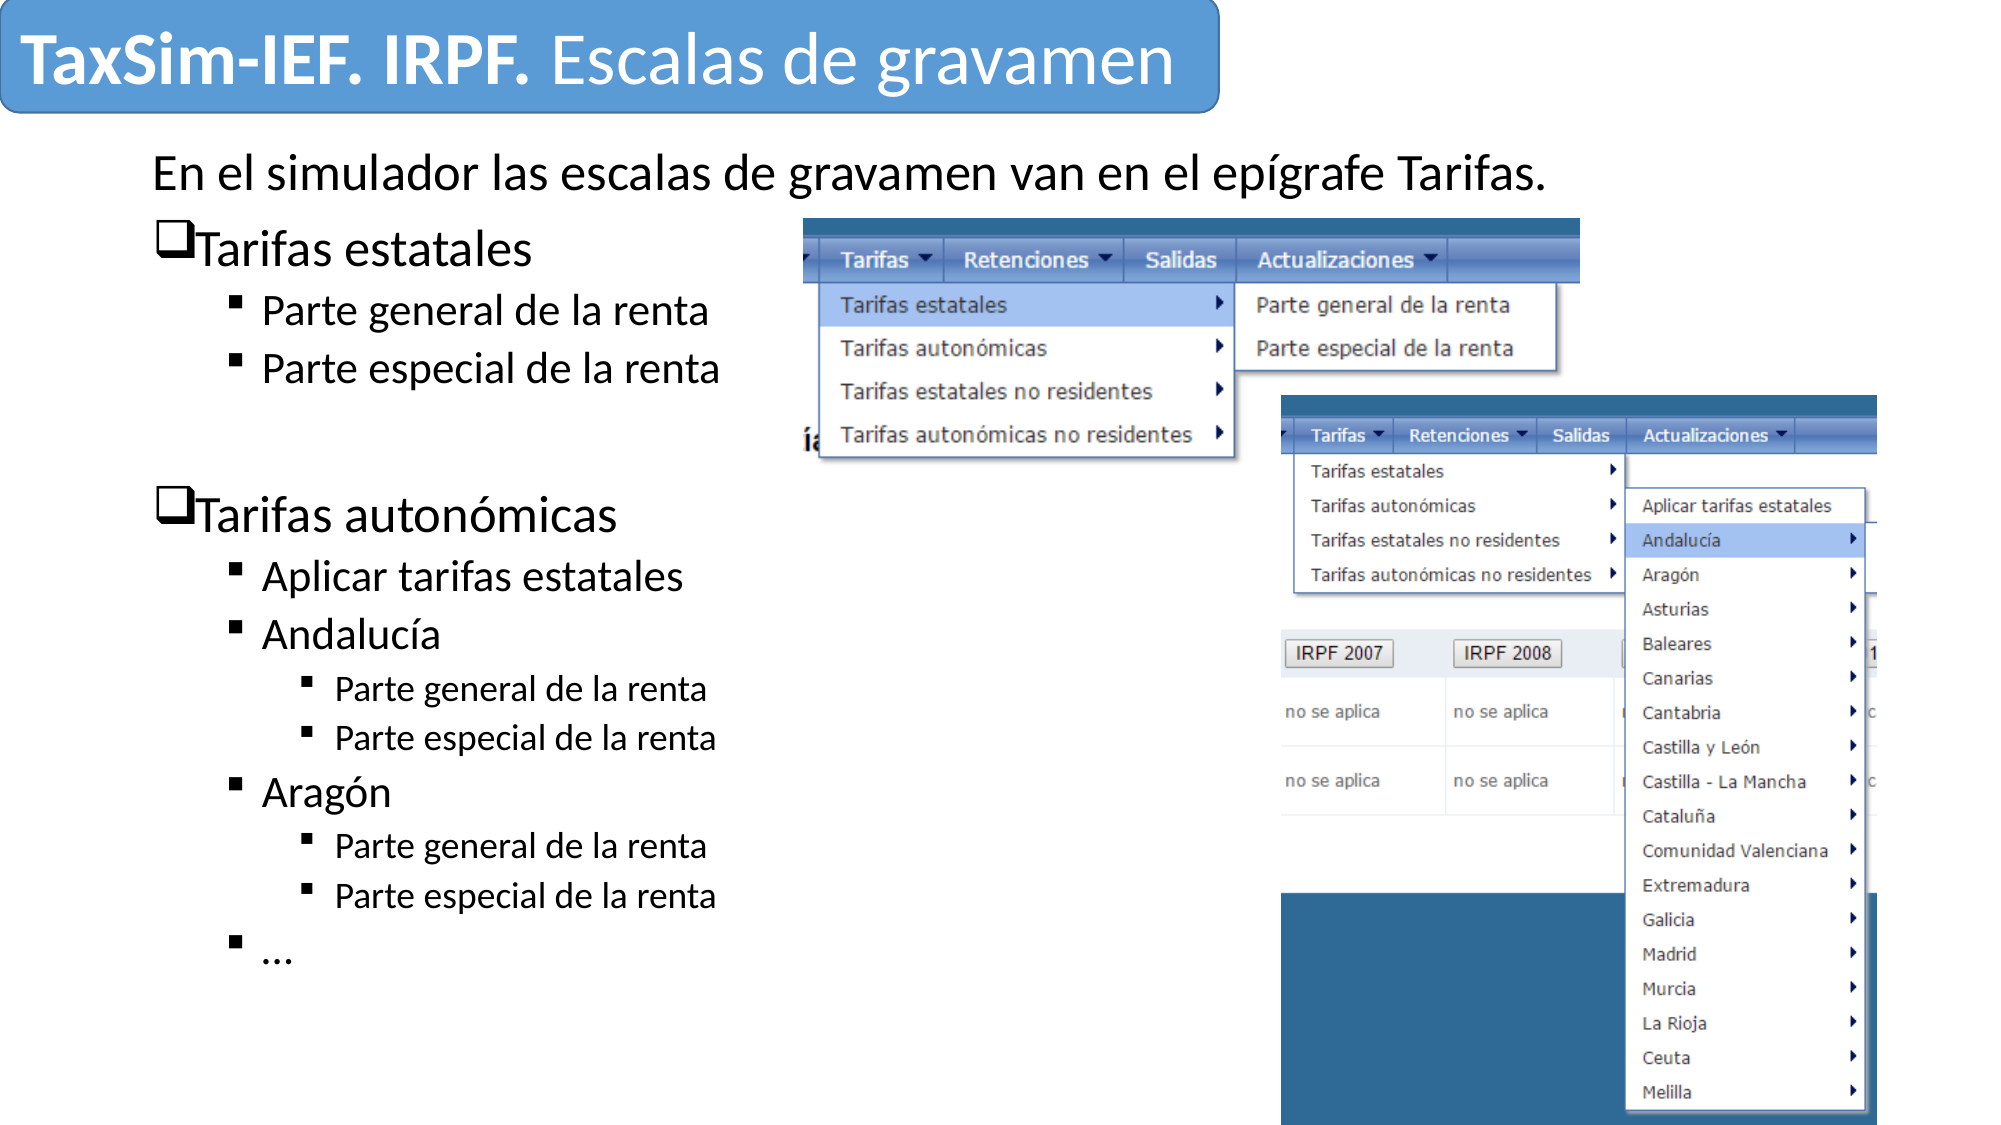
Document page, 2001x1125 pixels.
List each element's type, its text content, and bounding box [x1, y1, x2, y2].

list En el simulador las escalas de gravamen van en el epígrafe Tarifas. Tarifas estatales Parte general de la renta Parte especial de la renta Tarifas autonómicas Aplicar tarifas estatales Andalucía Parte general de la renta Parte especial de la renta Aragón Parte general de la renta Parte especial de la renta … [137, 138, 1863, 983]
text_box TaxSim-IEF. IRPF. Escalas de gravamen [0, 0, 1220, 114]
picture [803, 218, 1877, 1125]
